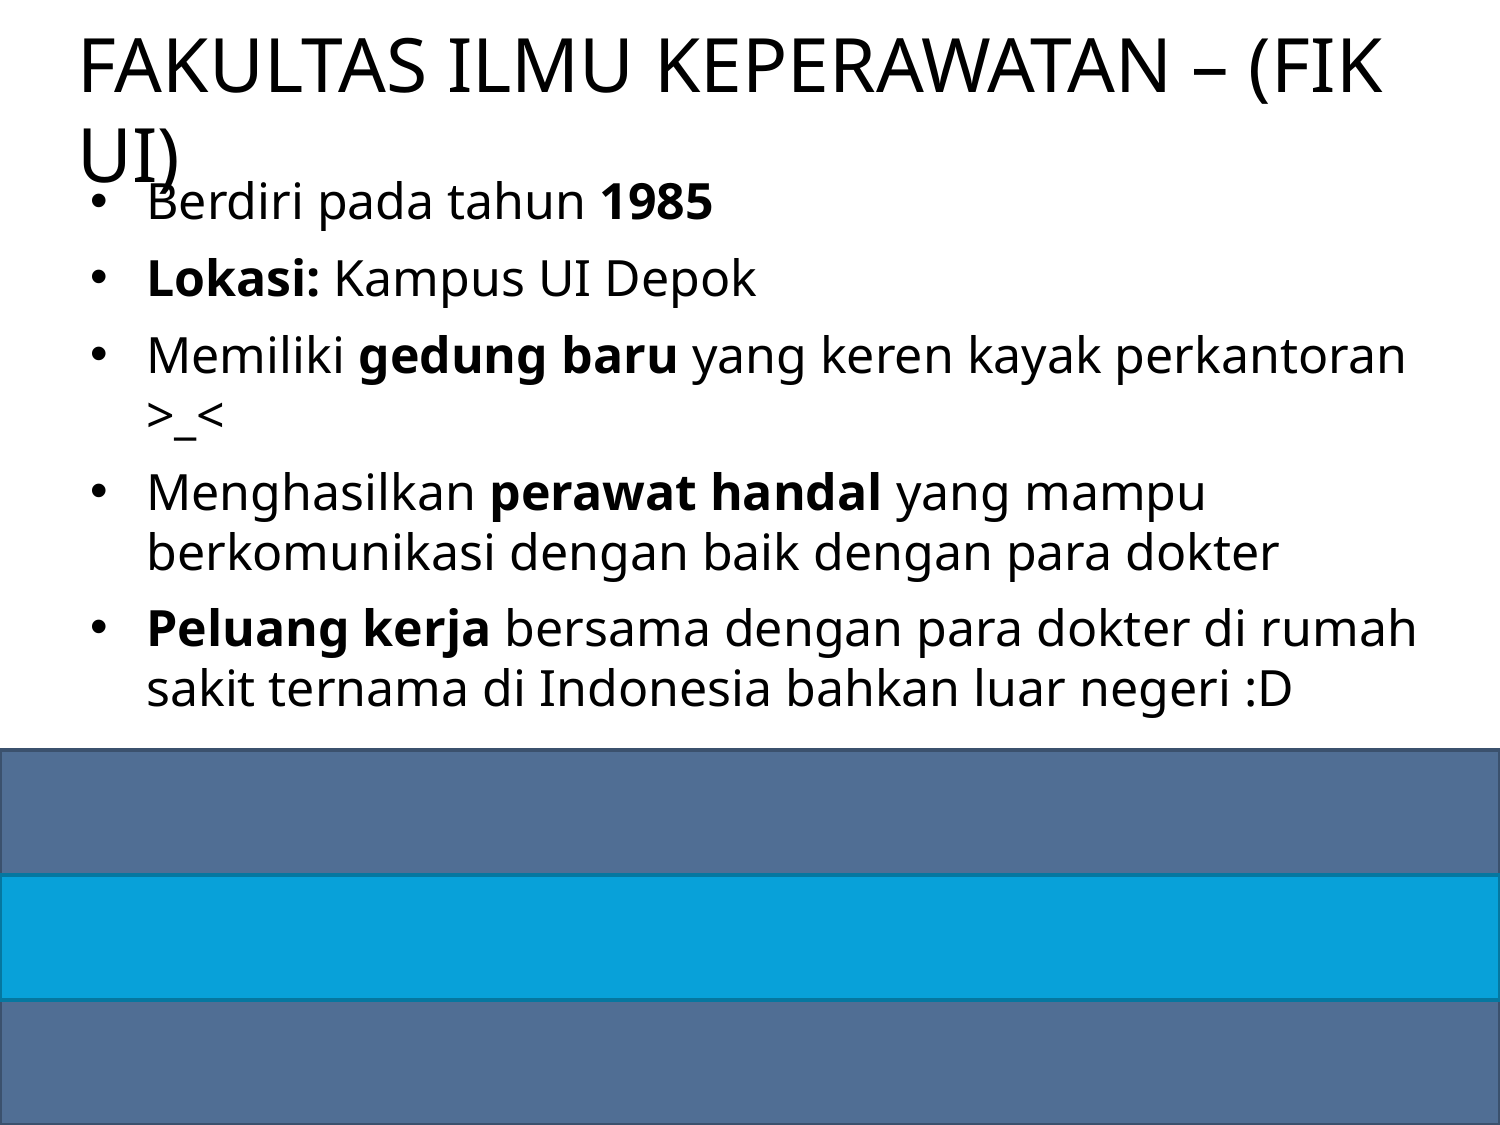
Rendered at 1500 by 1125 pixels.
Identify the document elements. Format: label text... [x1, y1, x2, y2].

text_box [0, 1002, 1500, 1125]
title Fakultas ilmu keperawatan – (FIk UI) [62, 62, 1500, 153]
text_box [0, 873, 1500, 1002]
list Berdiri pada tahun 1985 Lokasi: Kampus UI Depok Memiliki gedung baru yang keren kayak perkantoran >_< Menghasilkan perawat handal yang mampu berkomunikasi dengan baik dengan para dokter Peluang kerja bersama dengan para dokter di rumah sakit ternama di Indonesia bahkan luar negeri :D [75, 162, 1475, 748]
text_box [0, 748, 1500, 873]
